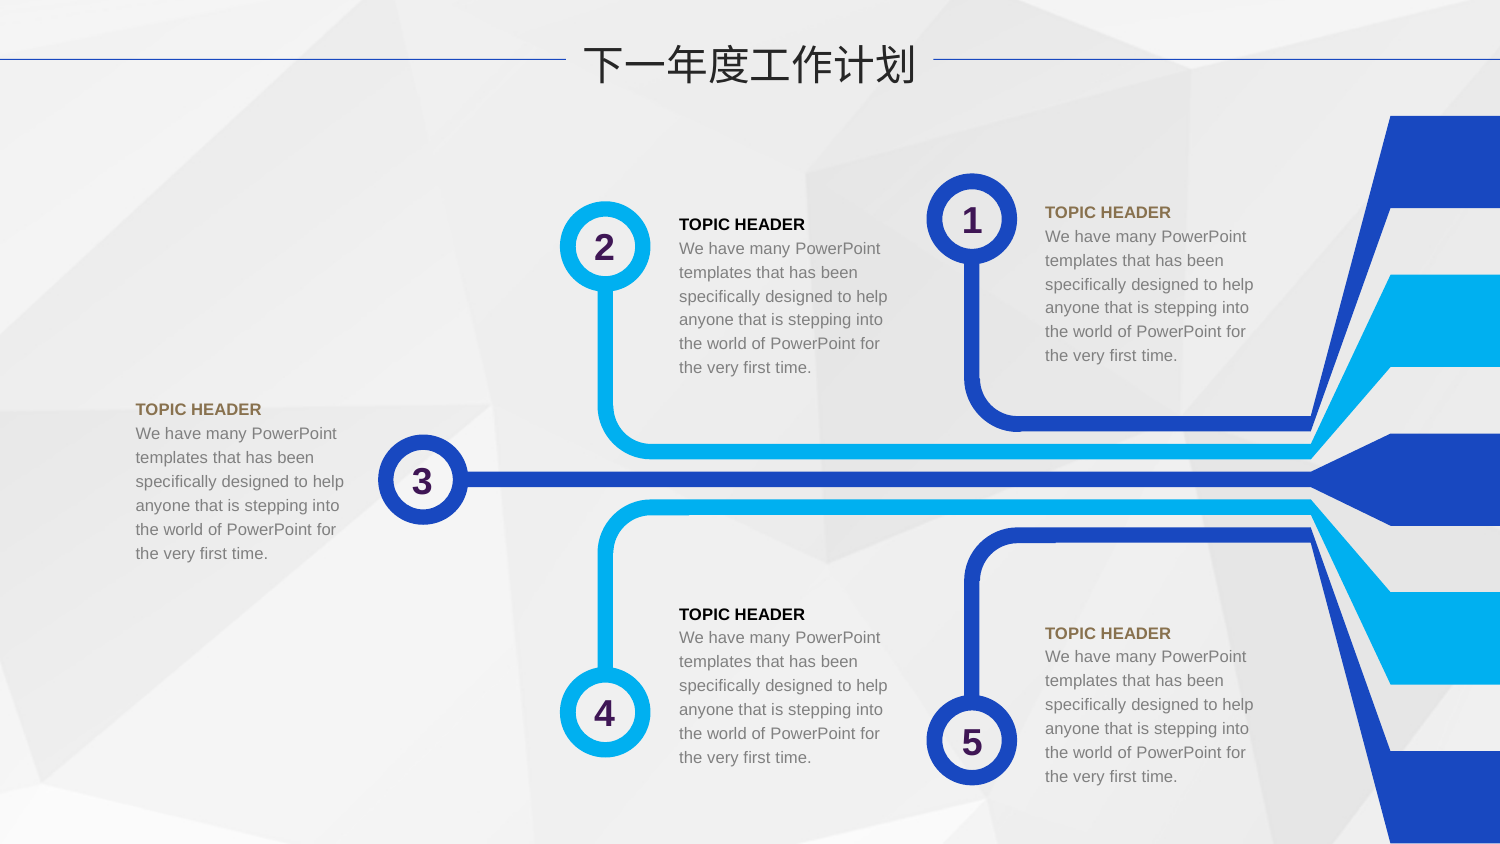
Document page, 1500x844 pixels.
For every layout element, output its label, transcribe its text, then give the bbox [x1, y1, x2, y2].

text_box [926, 527, 1500, 844]
text_box 2 [579, 215, 630, 276]
text_box TOPIC HEADER We have many PowerPoint templates that has been specifically designed to help anyone that is stepping into the world of PowerPoint for the very first time. [1045, 197, 1258, 366]
text_box TOPIC HEADER We have many PowerPoint templates that has been specifically designed to help anyone that is stepping into the world of PowerPoint for the very first time. [679, 599, 892, 767]
text_box [926, 115, 1500, 432]
text_box TOPIC HEADER We have many PowerPoint templates that has been specifically designed to help anyone that is stepping into the world of PowerPoint for the very first time. [679, 209, 892, 378]
picture [630, 699, 634, 726]
picture [630, 233, 634, 260]
picture [448, 466, 452, 493]
picture [943, 206, 947, 233]
text_box 5 [947, 710, 998, 771]
text_box TOPIC HEADER We have many PowerPoint templates that has been specifically designed to help anyone that is stepping into the world of PowerPoint for the very first time. [135, 395, 349, 563]
text_box 1 [947, 188, 998, 249]
text_box 3 [397, 449, 448, 510]
text_box [559, 201, 1500, 460]
text_box 4 [579, 681, 630, 742]
text_box TOPIC HEADER We have many PowerPoint templates that has been specifically designed to help anyone that is stepping into the world of PowerPoint for the very first time. [1045, 618, 1258, 786]
text_box 下一年度工作计划 [568, 31, 932, 97]
picture [0, 0, 1500, 844]
text_box [378, 433, 1500, 526]
text_box [559, 499, 1500, 758]
picture [943, 727, 947, 754]
